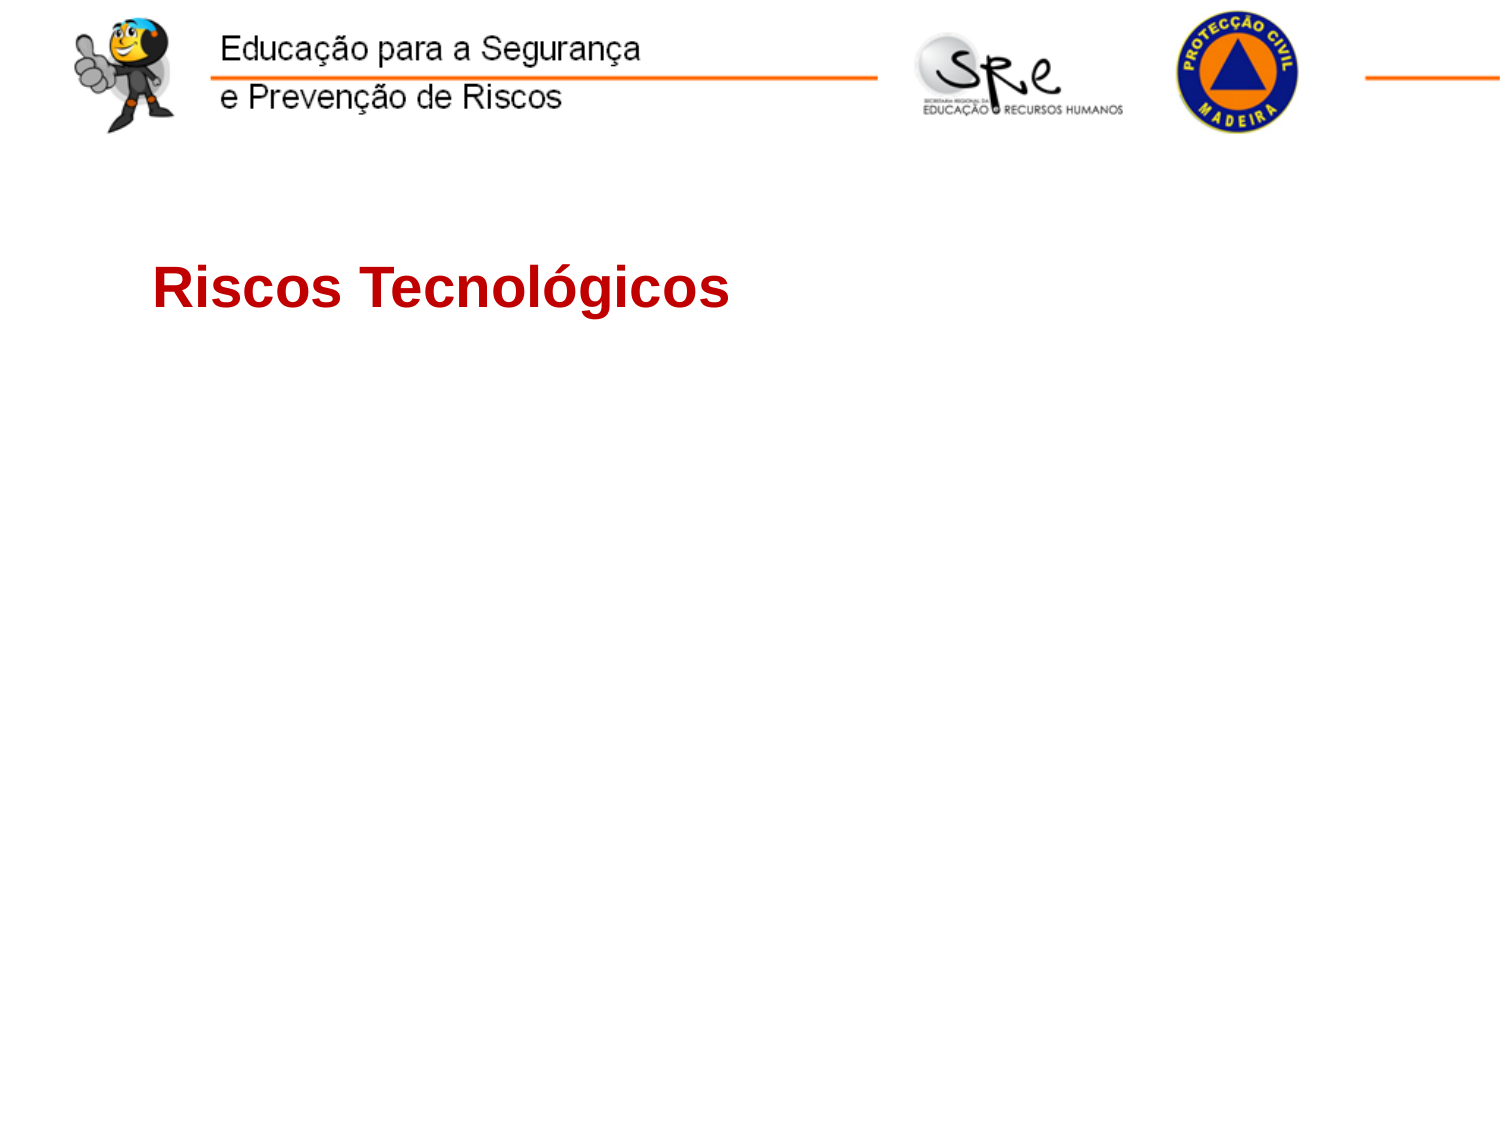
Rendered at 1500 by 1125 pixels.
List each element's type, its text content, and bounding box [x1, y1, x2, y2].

picture [0, 0, 1500, 1125]
text_box Riscos Tecnológicos [137, 241, 746, 327]
